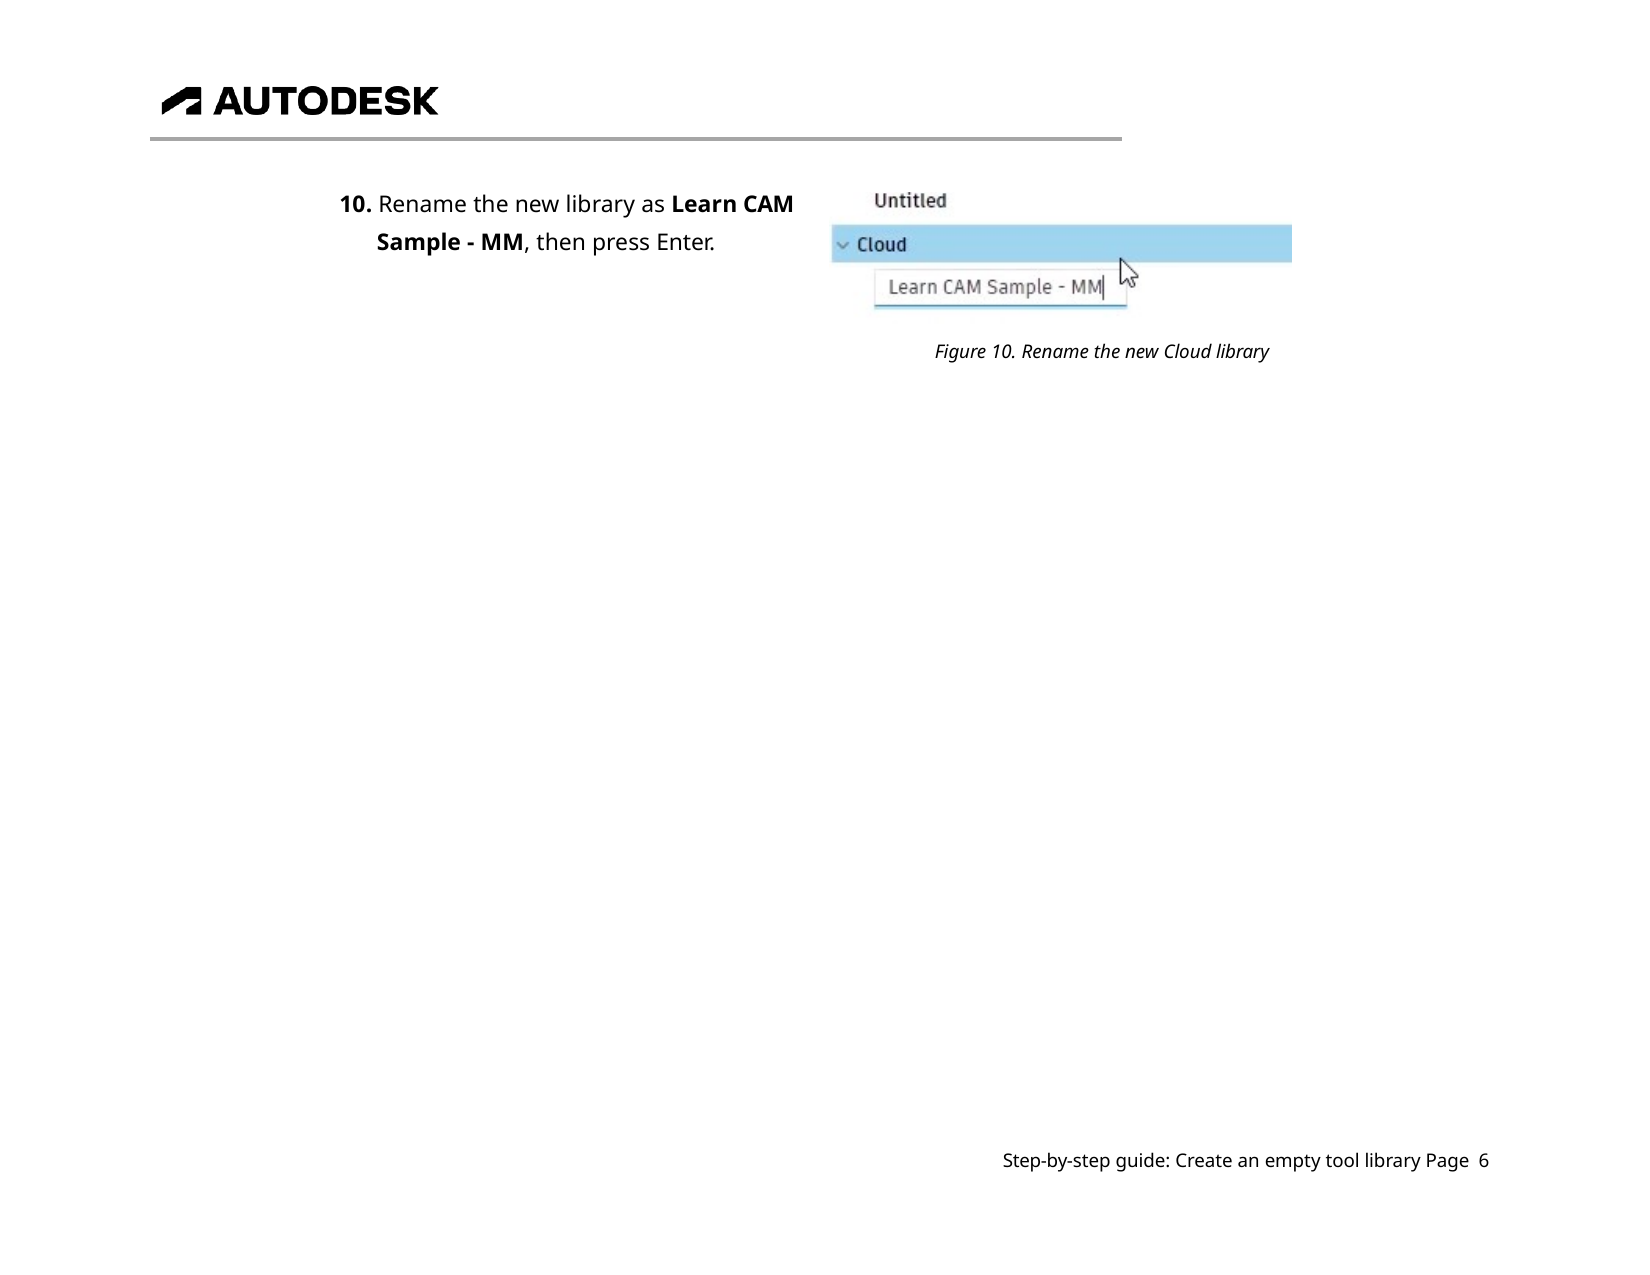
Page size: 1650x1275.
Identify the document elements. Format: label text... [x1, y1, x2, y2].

slide_number Step-by-step guide: Create an empty tool library Page 3 [1000, 1145, 1509, 1275]
table_header Figure 10. Rename the new Cloud library [806, 187, 1297, 370]
picture [161, 86, 439, 115]
picture [829, 192, 1292, 325]
table_header 10. Rename the new library as Learn CAM Sample - MM, then press Enter. [334, 187, 806, 370]
